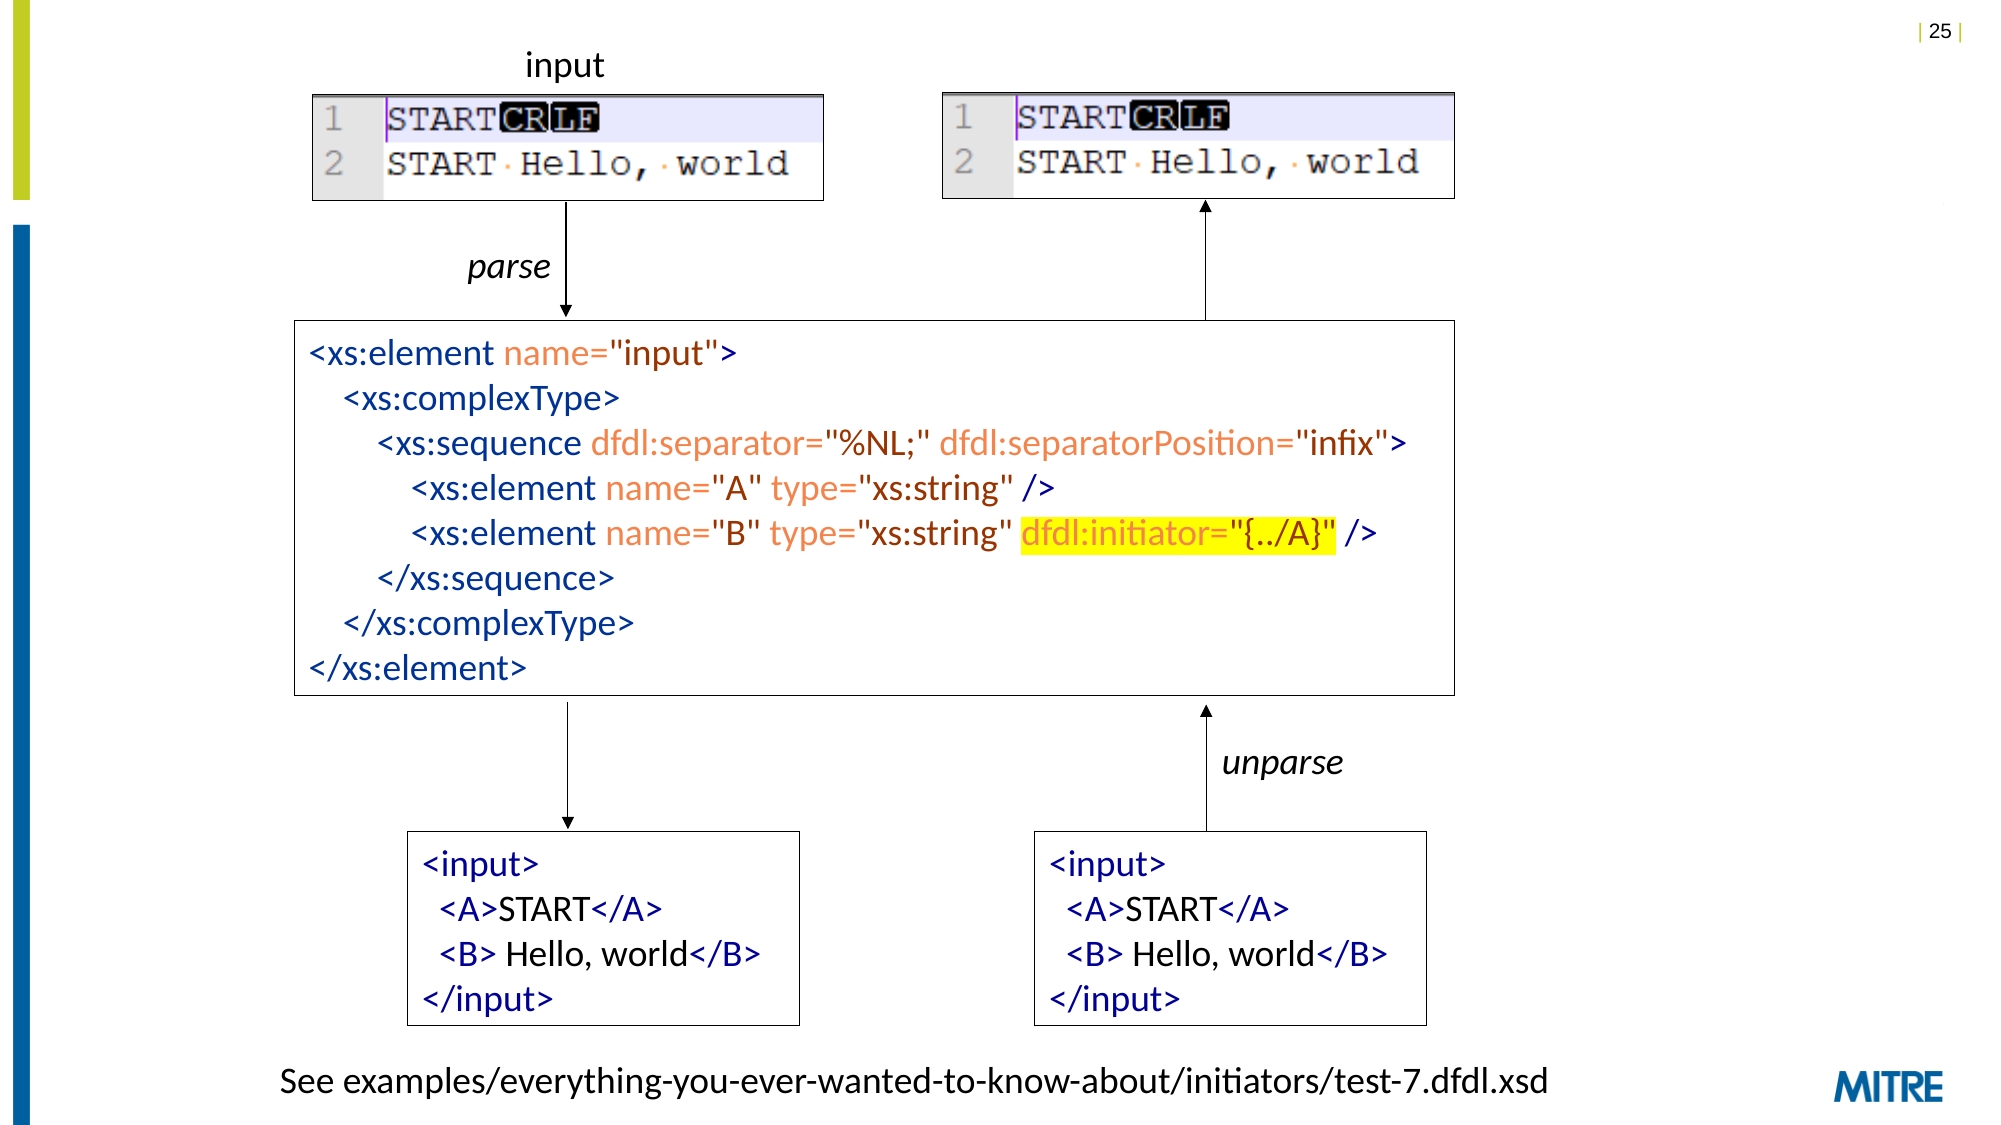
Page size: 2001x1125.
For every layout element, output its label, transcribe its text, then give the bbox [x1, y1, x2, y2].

picture [312, 94, 824, 201]
text_box <input> <A>START</A> <B> Hello, world</B> </input> [407, 831, 800, 1026]
text_box <xs:element name="input"> <xs:complexType> <xs:sequence dfdl:separator="%NL;" dfdl:separatorPosition="infix"> <xs:element name="A" type="xs:string" /> <xs:element name="B" type="xs:string" dfdl:initiator="{../A}" /> </xs:sequence> </xs:complexType> </xs:element> [294, 320, 1455, 696]
text_box unparse [1207, 730, 1359, 790]
text_box See examples/everything-you-ever-wanted-to-know-about/initiators/test-7.dfdl.xsd [265, 1048, 1566, 1109]
text_box <input> <A>START</A> <B> Hello, world</B> </input> [1034, 831, 1427, 1026]
text_box input [510, 32, 621, 93]
picture [942, 92, 1455, 199]
text_box parse [452, 233, 565, 294]
picture [1834, 1068, 1945, 1109]
